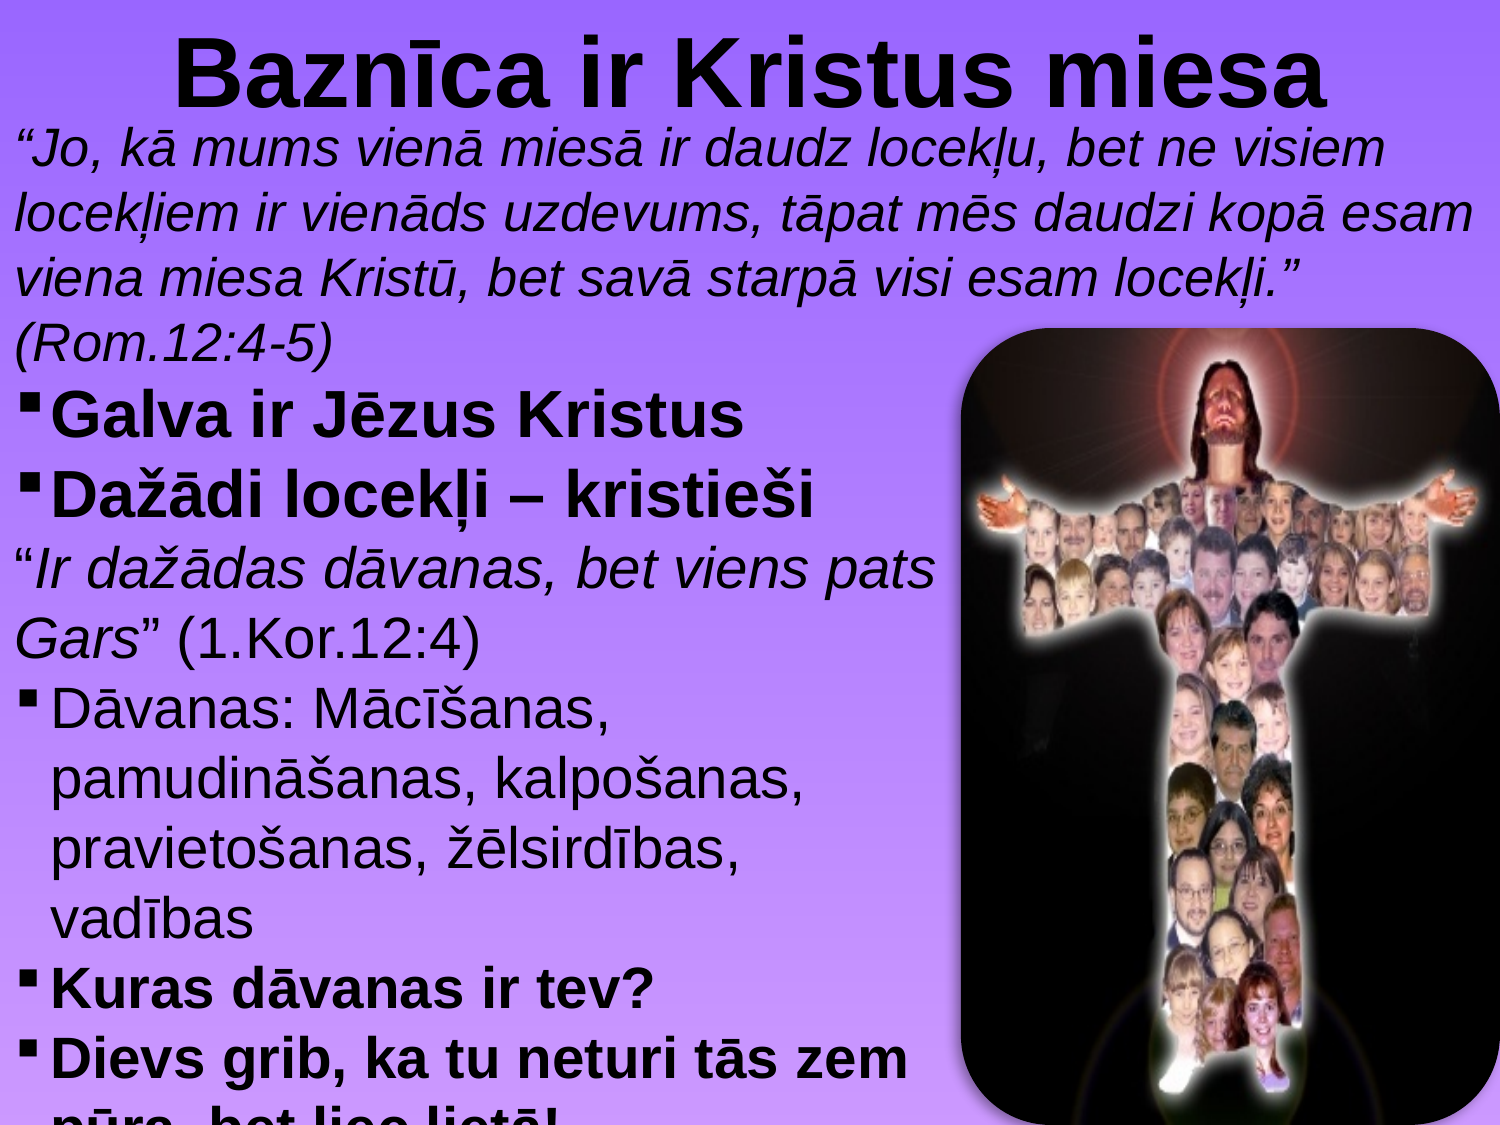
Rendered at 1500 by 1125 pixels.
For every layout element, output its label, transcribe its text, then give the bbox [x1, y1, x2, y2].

text_box Galva ir Jēzus Kristus Dažādi locekļi – kristieši “Ir dažādas dāvanas, bet viens pats Gars” (1.Kor.12:4) Dāvanas: Mācīšanas, pamudināšanas, kalpošanas, pravietošanas, žēlsirdības, vadības Kuras dāvanas ir tev? Dievs grib, ka tu neturi tās zem pūra, bet liec lietā! [0, 363, 955, 1125]
picture [960, 327, 1500, 1125]
text_box Baznīca ir Kristus miesa [0, 0, 1500, 105]
text_box “Jo, kā mums vienā miesā ir daudz locekļu, bet ne visiem locekļiem ir vienāds uzdevums, tāpat mēs daudzi kopā esam viena miesa Kristū, bet savā starpā visi esam locekļi.” (Rom.12:4-5) [0, 105, 1500, 363]
